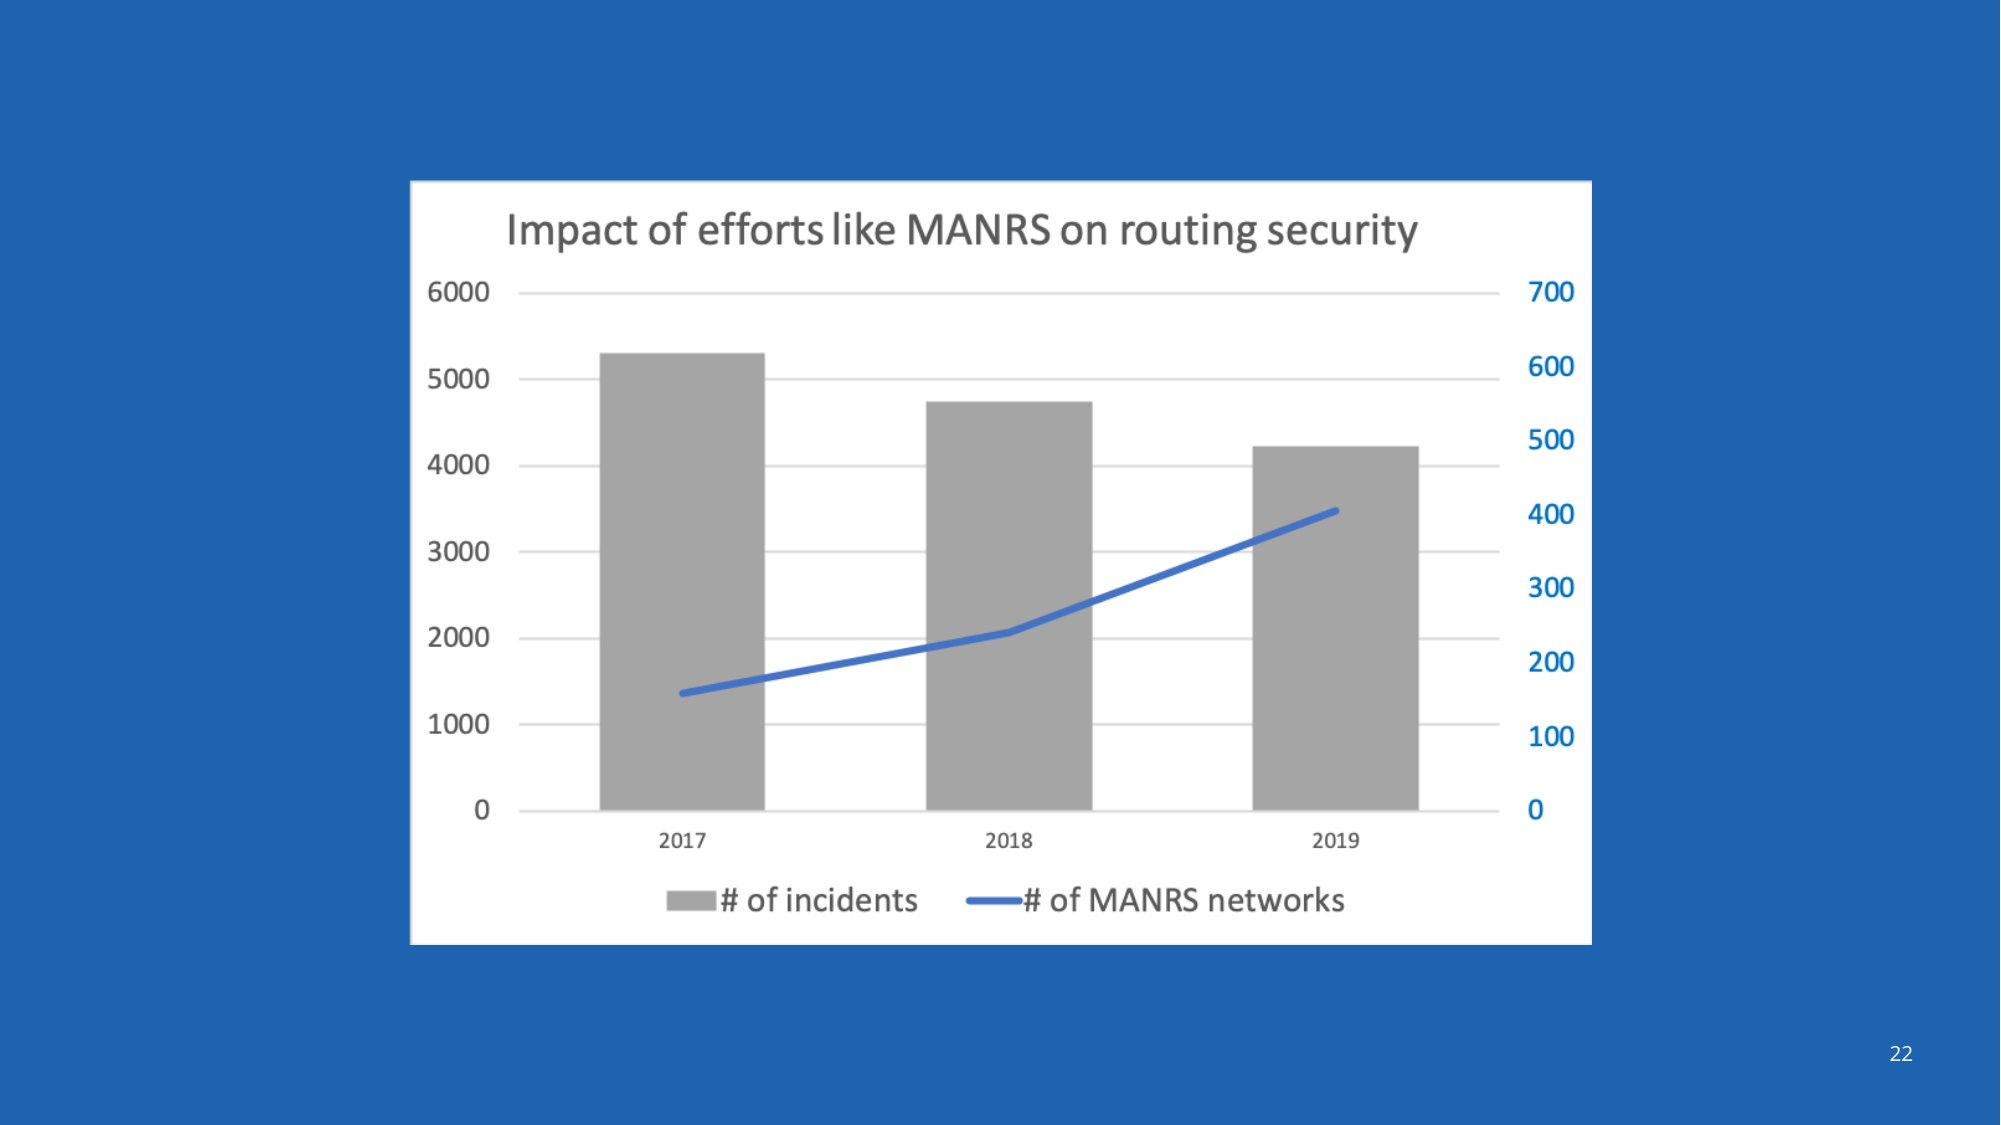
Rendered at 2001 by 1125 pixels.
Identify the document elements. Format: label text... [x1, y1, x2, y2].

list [408, 180, 1592, 945]
slide_number 22 [1463, 1040, 1913, 1069]
